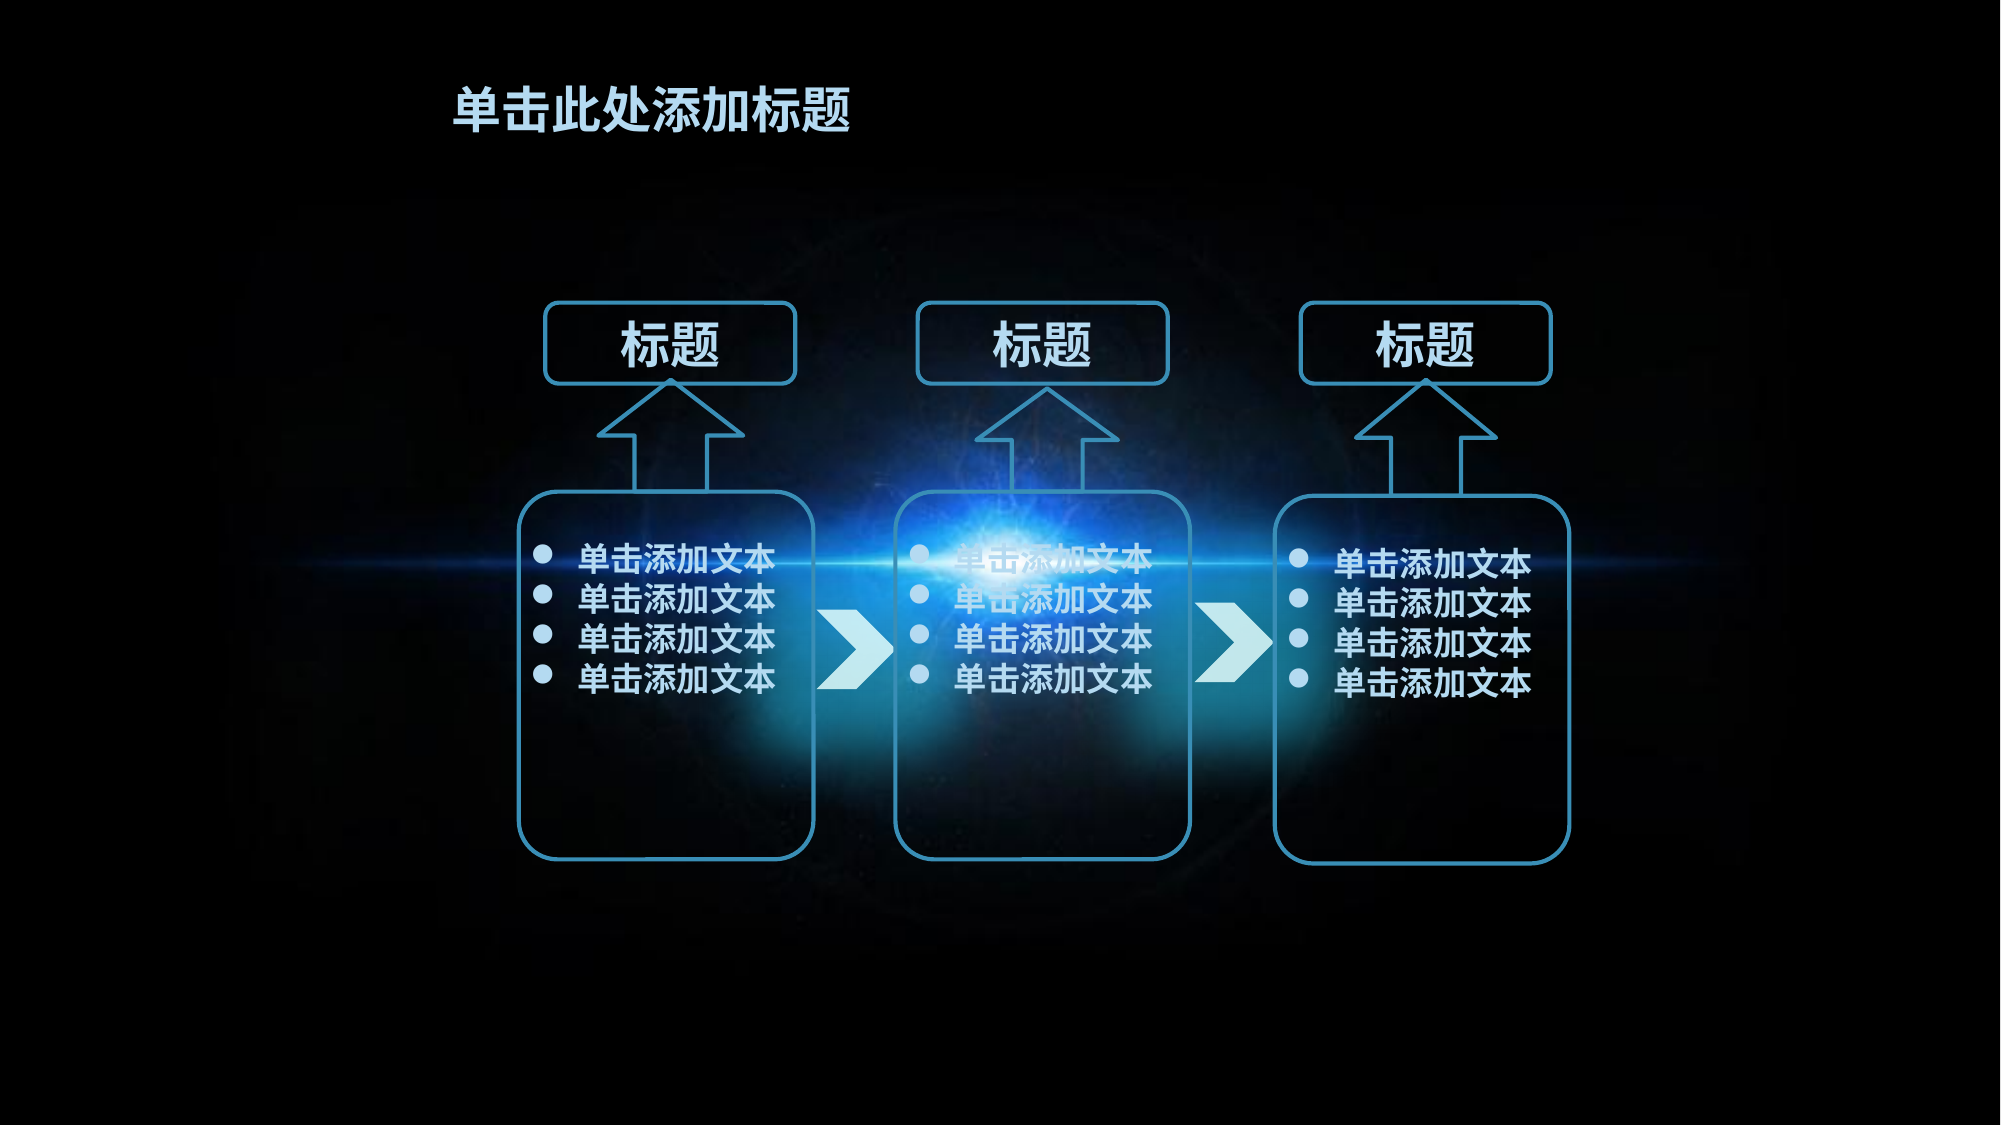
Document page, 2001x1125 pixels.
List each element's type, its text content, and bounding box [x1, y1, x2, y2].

picture [0, 0, 2001, 1125]
text_box [1195, 600, 1266, 685]
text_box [892, 388, 1191, 860]
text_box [1271, 379, 1570, 864]
text_box 标题 [1298, 300, 1553, 378]
text_box 标题 [915, 300, 1170, 386]
text_box 单击此处添加标题 [436, 70, 1154, 146]
text_box [818, 607, 887, 692]
text_box 标题 [543, 300, 798, 378]
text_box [515, 379, 814, 860]
